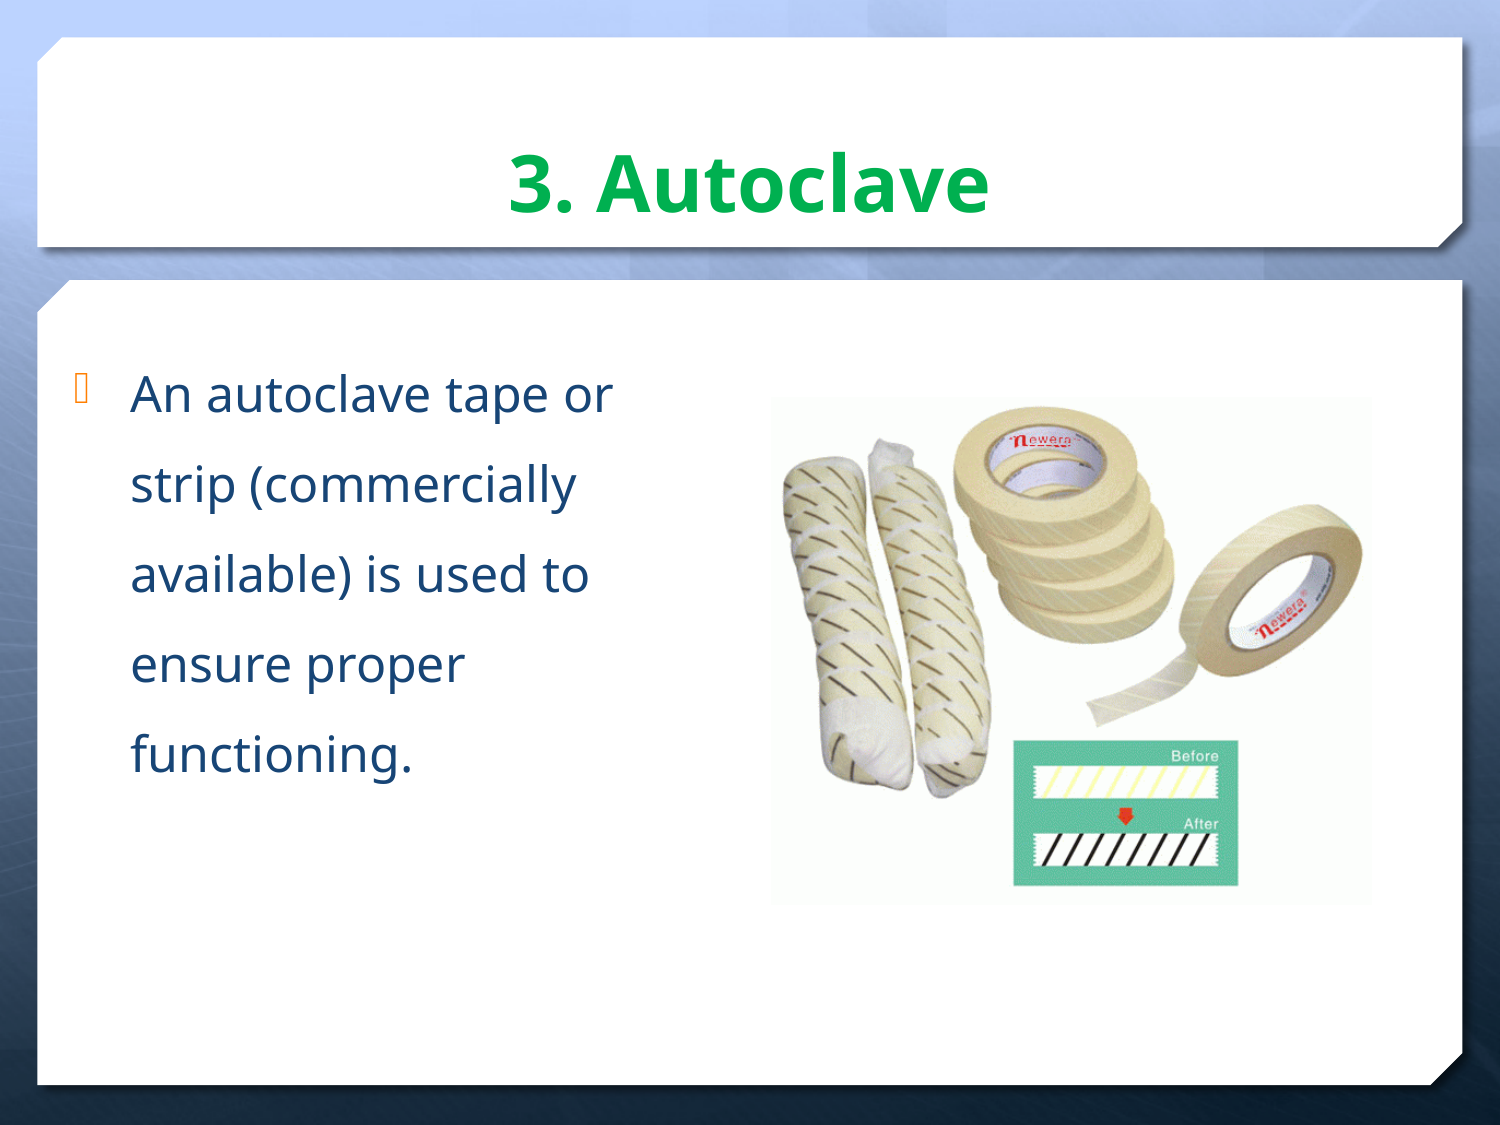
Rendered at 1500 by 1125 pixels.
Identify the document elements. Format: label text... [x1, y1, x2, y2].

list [771, 324, 1373, 978]
list An autoclave tape or strip (commercially available) is used to ensure proper functioning. [59, 324, 728, 978]
title 3. Autoclave [127, 48, 1372, 236]
